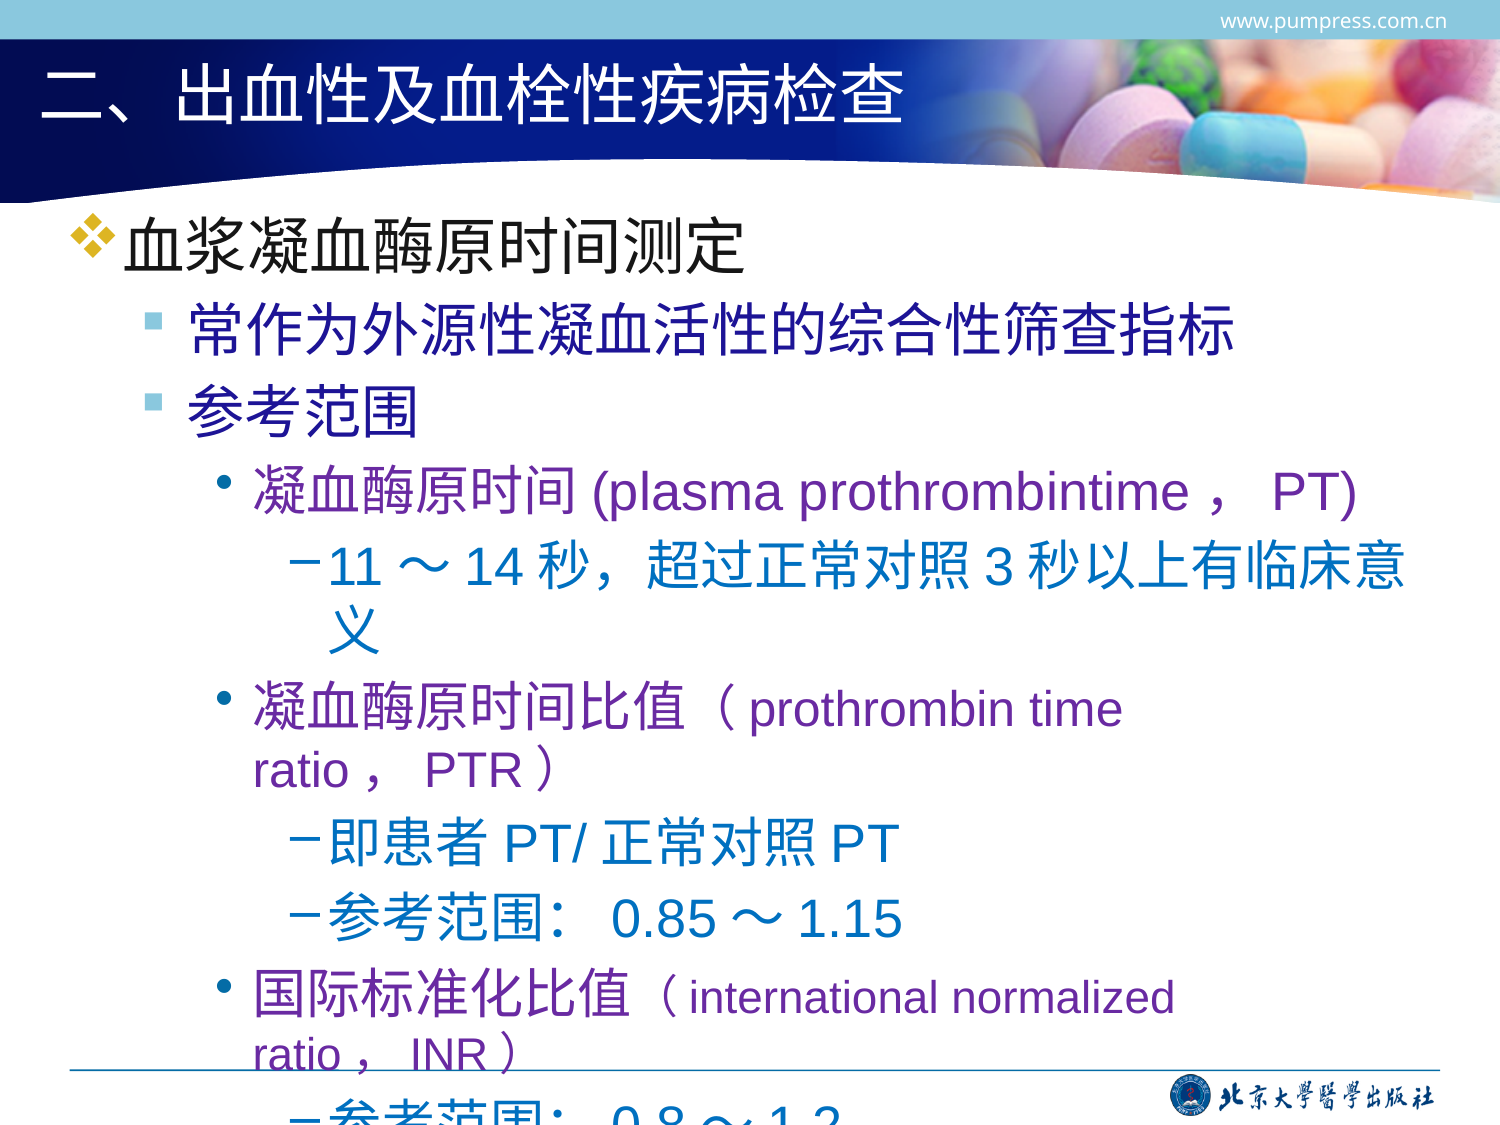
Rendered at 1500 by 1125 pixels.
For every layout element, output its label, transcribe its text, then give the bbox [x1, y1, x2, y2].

list 血浆凝血酶原时间测定 常作为外源性凝血活性的综合性筛查指标 参考范围 凝血酶原时间(plasma prothrombintime，PT) 11～14秒，超过正常对照3秒以上有临床意义 凝血酶原时间比值（prothrombin time ratio，PTR） 即患者PT/正常对照PT 参考范围：0.85～1.15 国际标准化比值（international normalized ratio，INR） 参考范围：0.8～1.2 [49, 198, 1463, 1026]
picture [0, 40, 1500, 203]
slide_number www.pumpress.com.cn [1024, 0, 1463, 38]
title 二、出血性及血栓性疾病检查 [23, 46, 1349, 140]
picture [1170, 1074, 1436, 1118]
